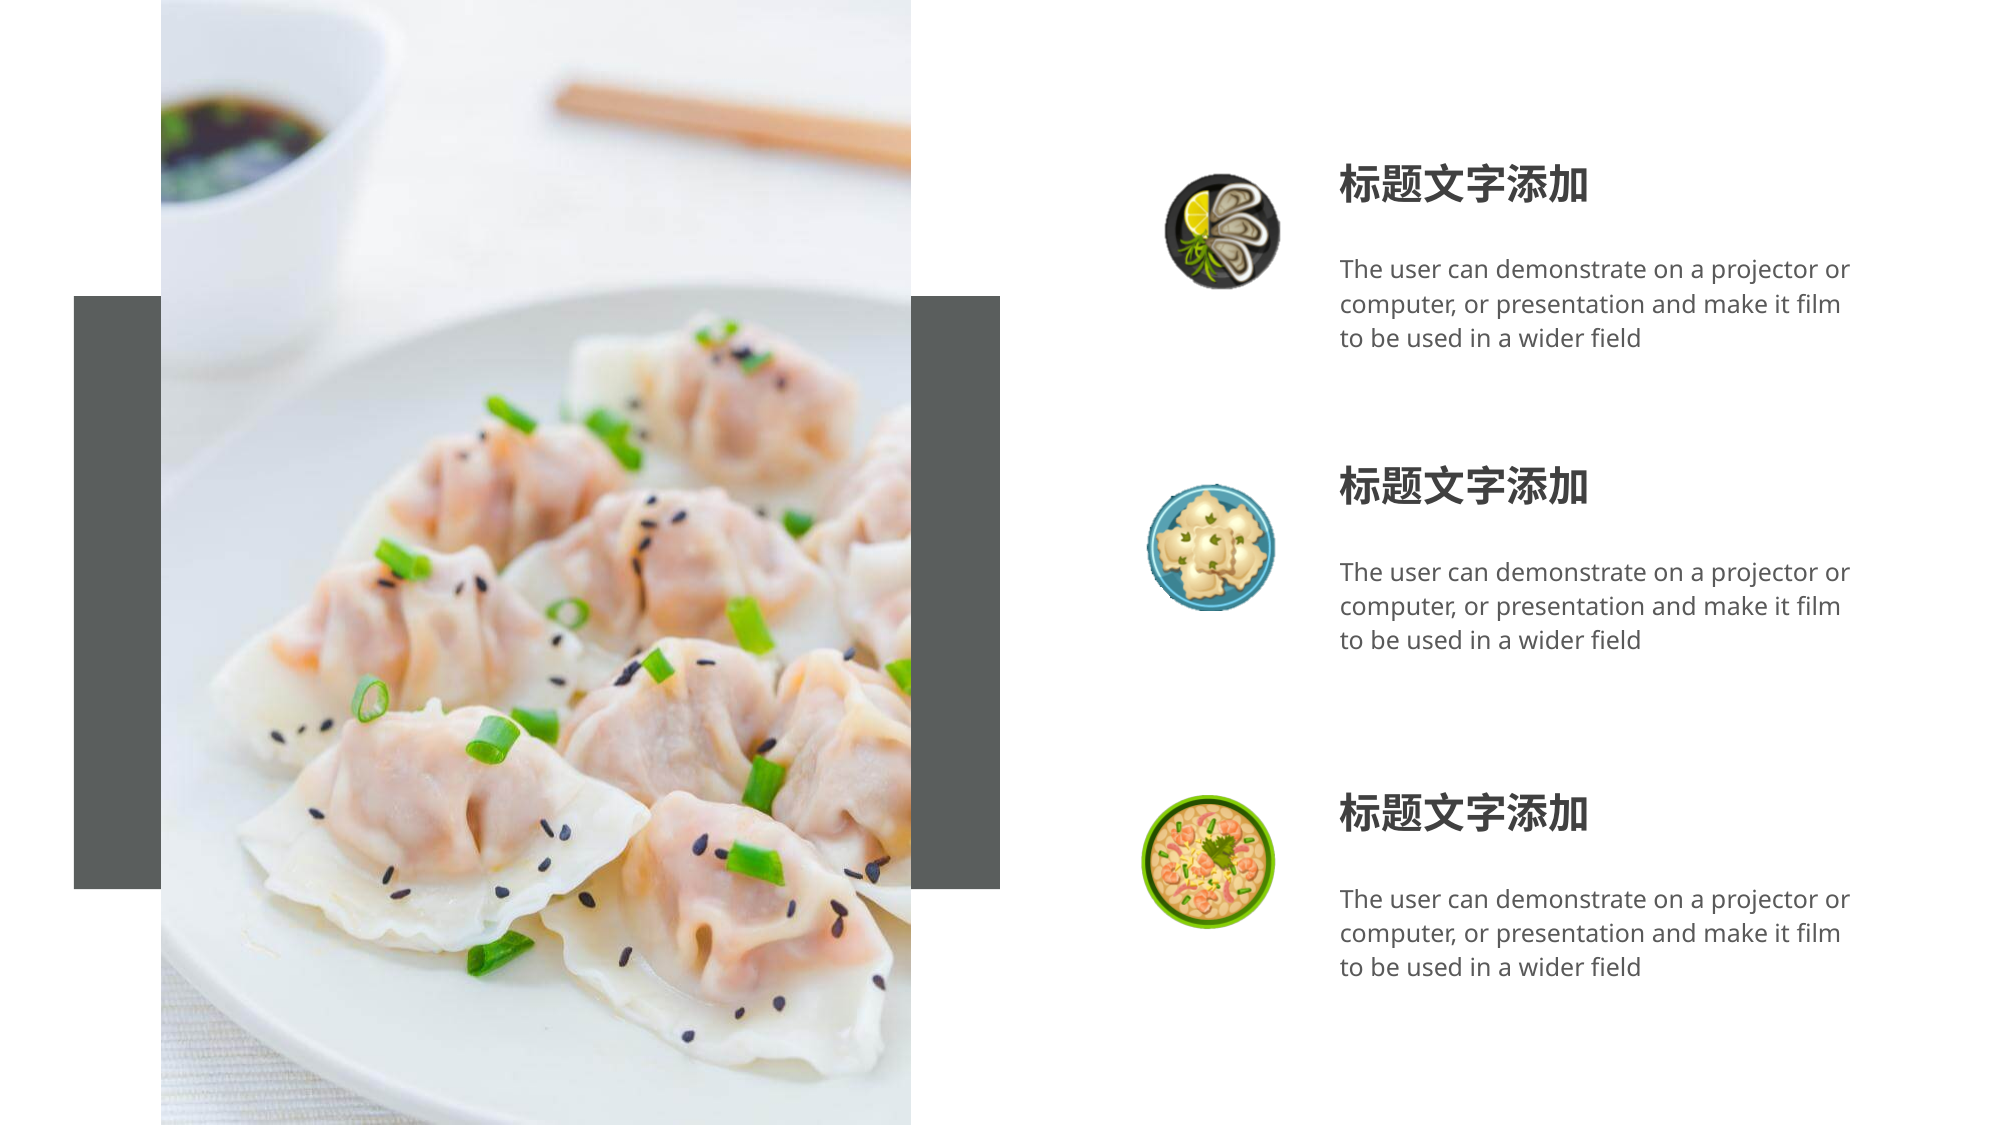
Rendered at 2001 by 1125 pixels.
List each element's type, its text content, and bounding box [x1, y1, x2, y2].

picture [1131, 475, 1302, 619]
text_box The user can demonstrate on a projector or computer, or presentation and make it film to be used in a wider field [1325, 544, 1874, 662]
text_box [911, 295, 1001, 890]
picture [1120, 787, 1302, 948]
text_box 标题文字添加 [1325, 452, 1874, 517]
text_box The user can demonstrate on a projector or computer, or presentation and make it film to be used in a wider field [1325, 871, 1874, 989]
picture [160, 0, 911, 1125]
text_box The user can demonstrate on a projector or computer, or presentation and make it film to be used in a wider field [1325, 242, 1874, 360]
text_box [73, 295, 160, 890]
text_box 标题文字添加 [1325, 149, 1874, 215]
text_box 标题文字添加 [1325, 779, 1874, 845]
picture [1147, 155, 1302, 307]
